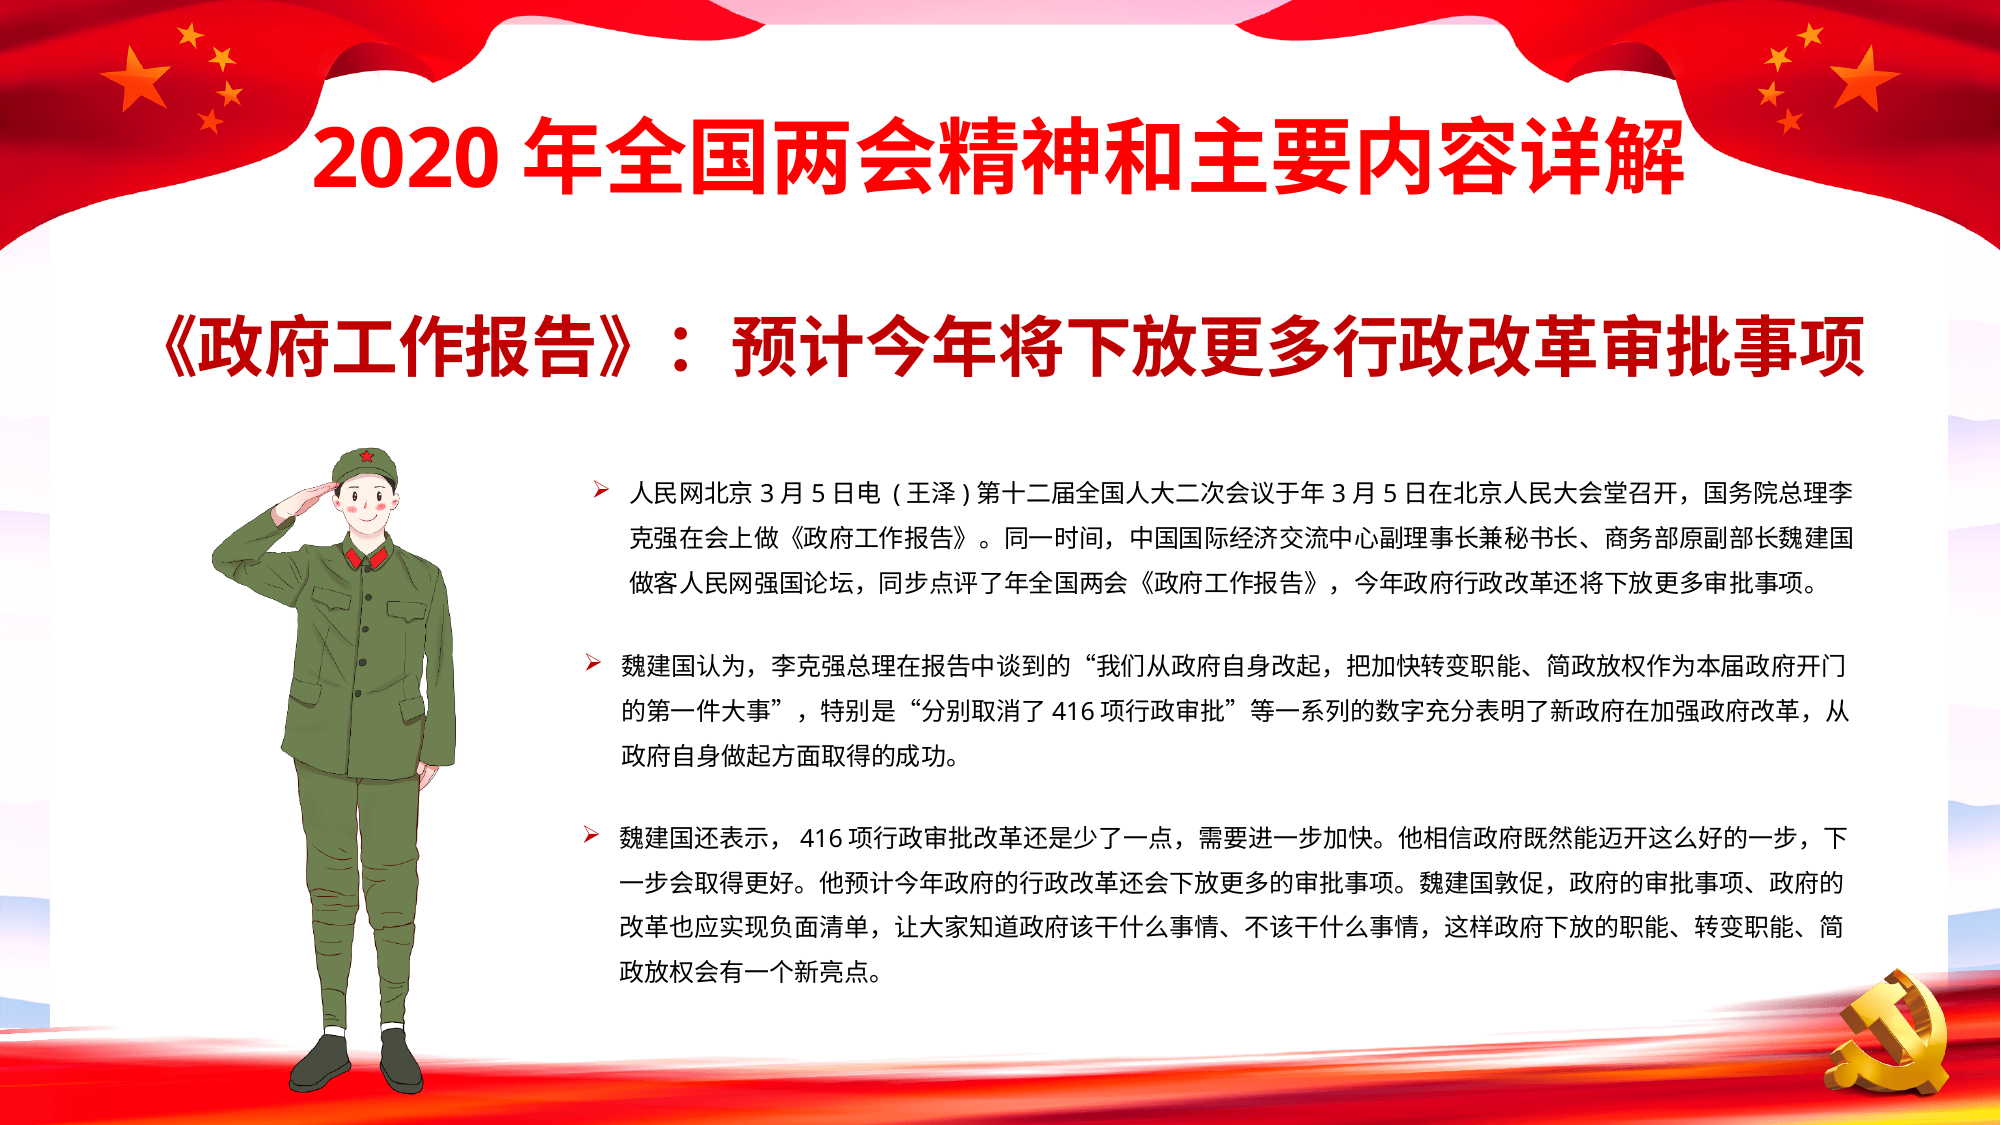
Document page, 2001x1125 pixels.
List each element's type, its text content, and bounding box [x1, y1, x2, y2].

text_box 《政府工作报告》：预计今年将下放更多行政改革审批事项 [60, 297, 1938, 393]
text_box 人民网北京3月5日电 (王泽)第十二届全国人大二次会议于年3月5日在北京人民大会堂召开，国务院总理李克强在会上做《政府工作报告》。同一时间，中国国际经济交流中心副理事长兼秘书长、商务部原副部长魏建国做客人民网强国论坛，同步点评了年全国两会《政府工作报告》，今年政府行政改革还将下放更多审批事项。 [629, 455, 1892, 605]
text_box 魏建国还表示，416项行政审批改革还是少了一点，需要进一步加快。他相信政府既然能迈开这么好的一步，下一步会取得更好。他预计今年政府的行政改革还会下放更多的审批事项。魏建国敦促，政府的审批事项、政府的改革也应实现负面清单，让大家知道政府该干什么事情、不该干什么事情，这样政府下放的职能、转变职能、简政放权会有一个新亮点。 [629, 799, 1882, 995]
picture [0, 0, 2000, 1125]
text_box 魏建国认为，李克强总理在报告中谈到的“我们从政府自身改起，把加快转变职能、简政放权作为本届政府开门的第一件大事”，特别是“分别取消了416项行政审批”等一系列的数字充分表明了新政府在加强政府改革，从政府自身做起方面取得的成功。 [629, 627, 1884, 778]
